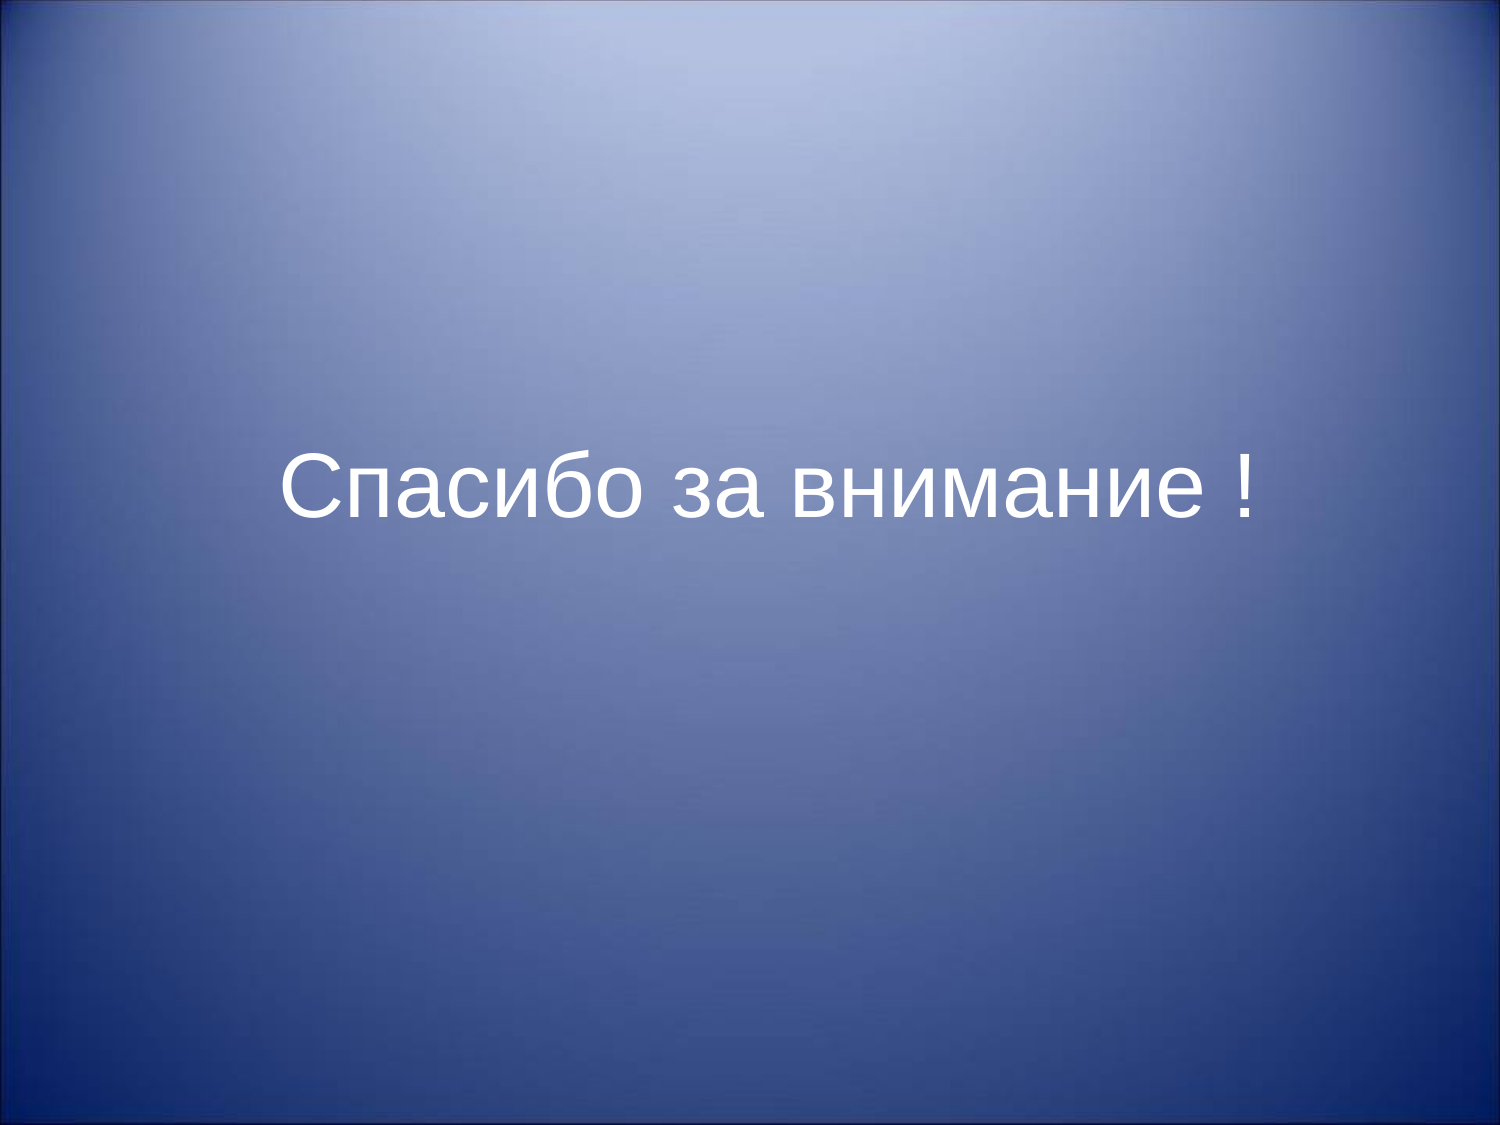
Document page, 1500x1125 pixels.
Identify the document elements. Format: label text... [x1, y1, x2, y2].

title Спасибо за внимание ! [93, 386, 1444, 575]
picture [0, 0, 1500, 1125]
